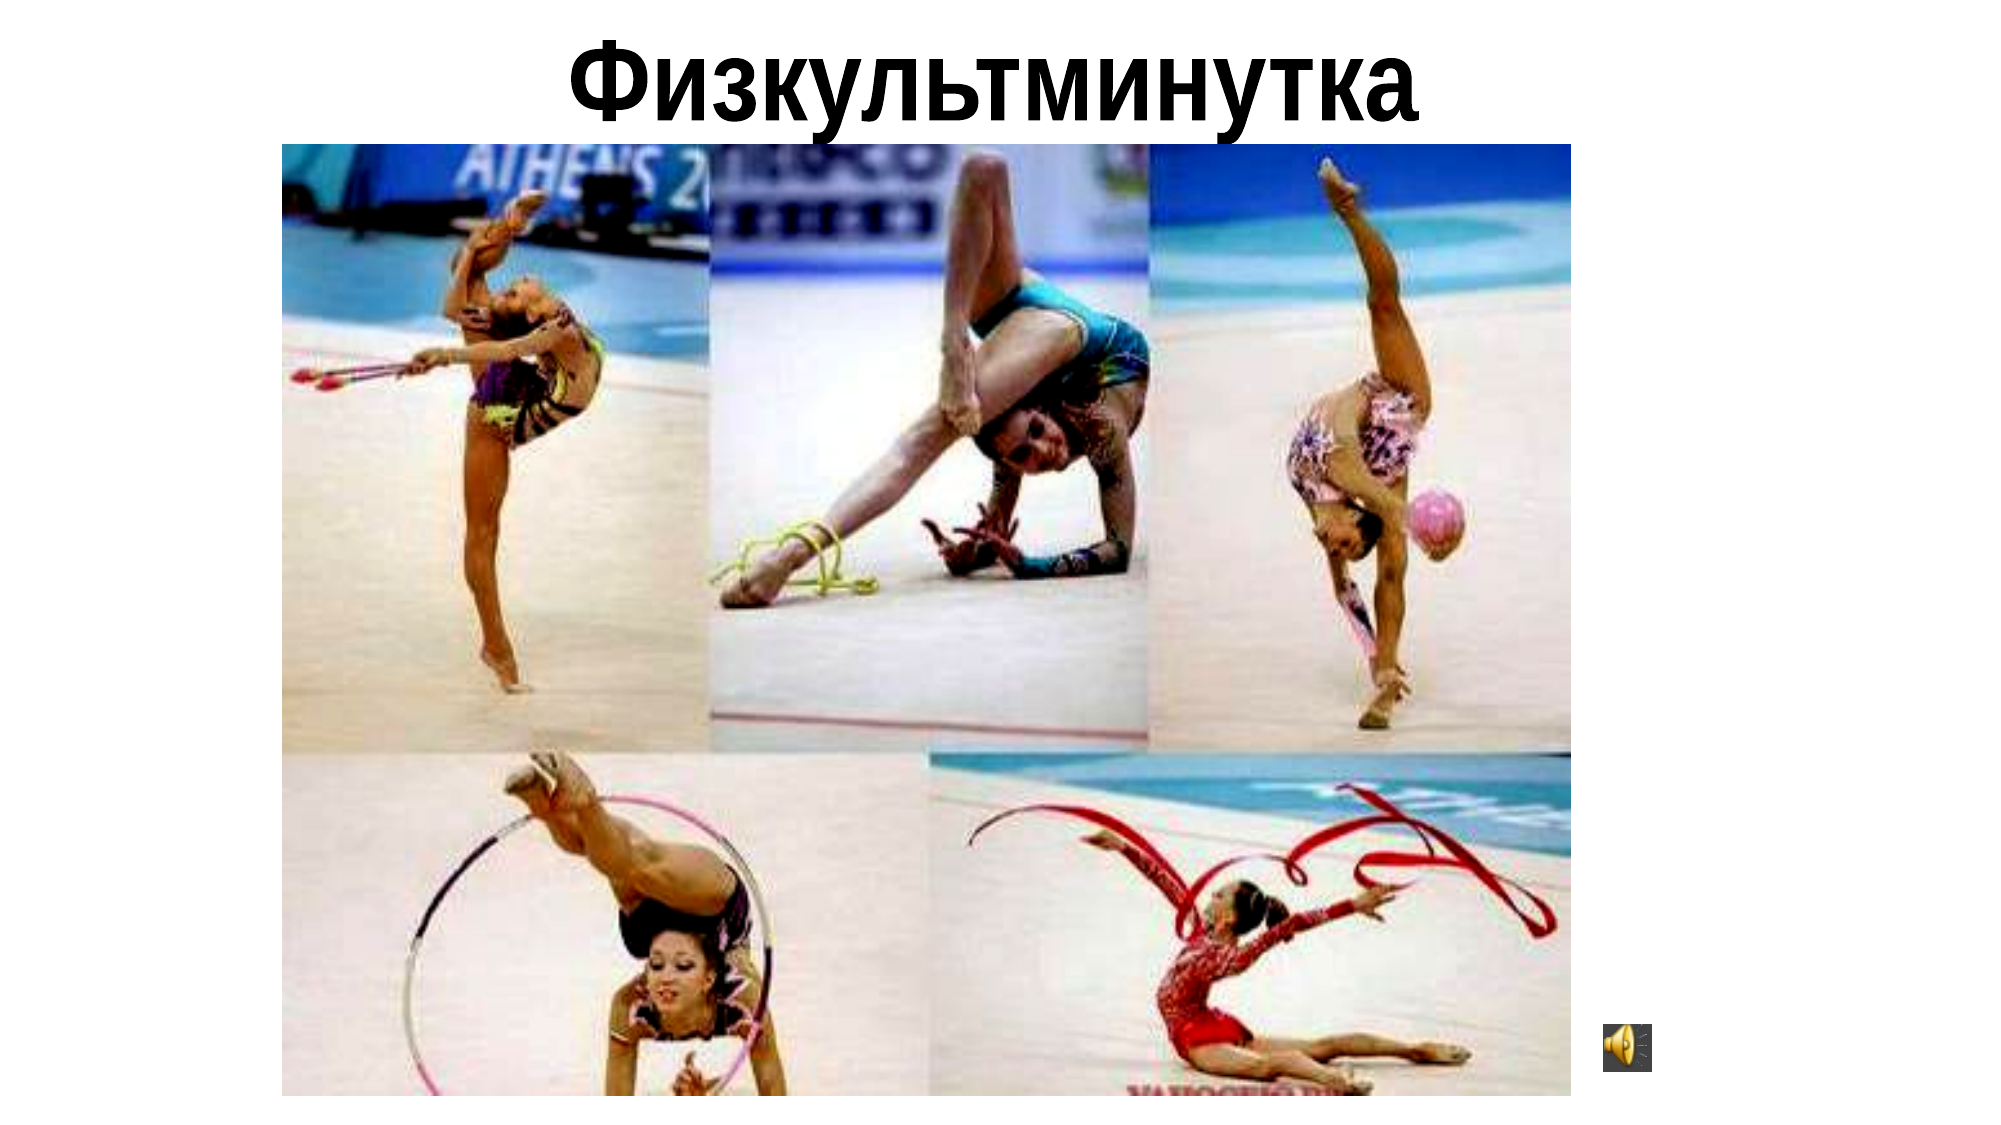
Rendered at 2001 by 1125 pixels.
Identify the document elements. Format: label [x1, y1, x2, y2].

picture [1602, 1023, 1653, 1074]
picture [282, 144, 1571, 1096]
picture [282, 144, 305, 178]
